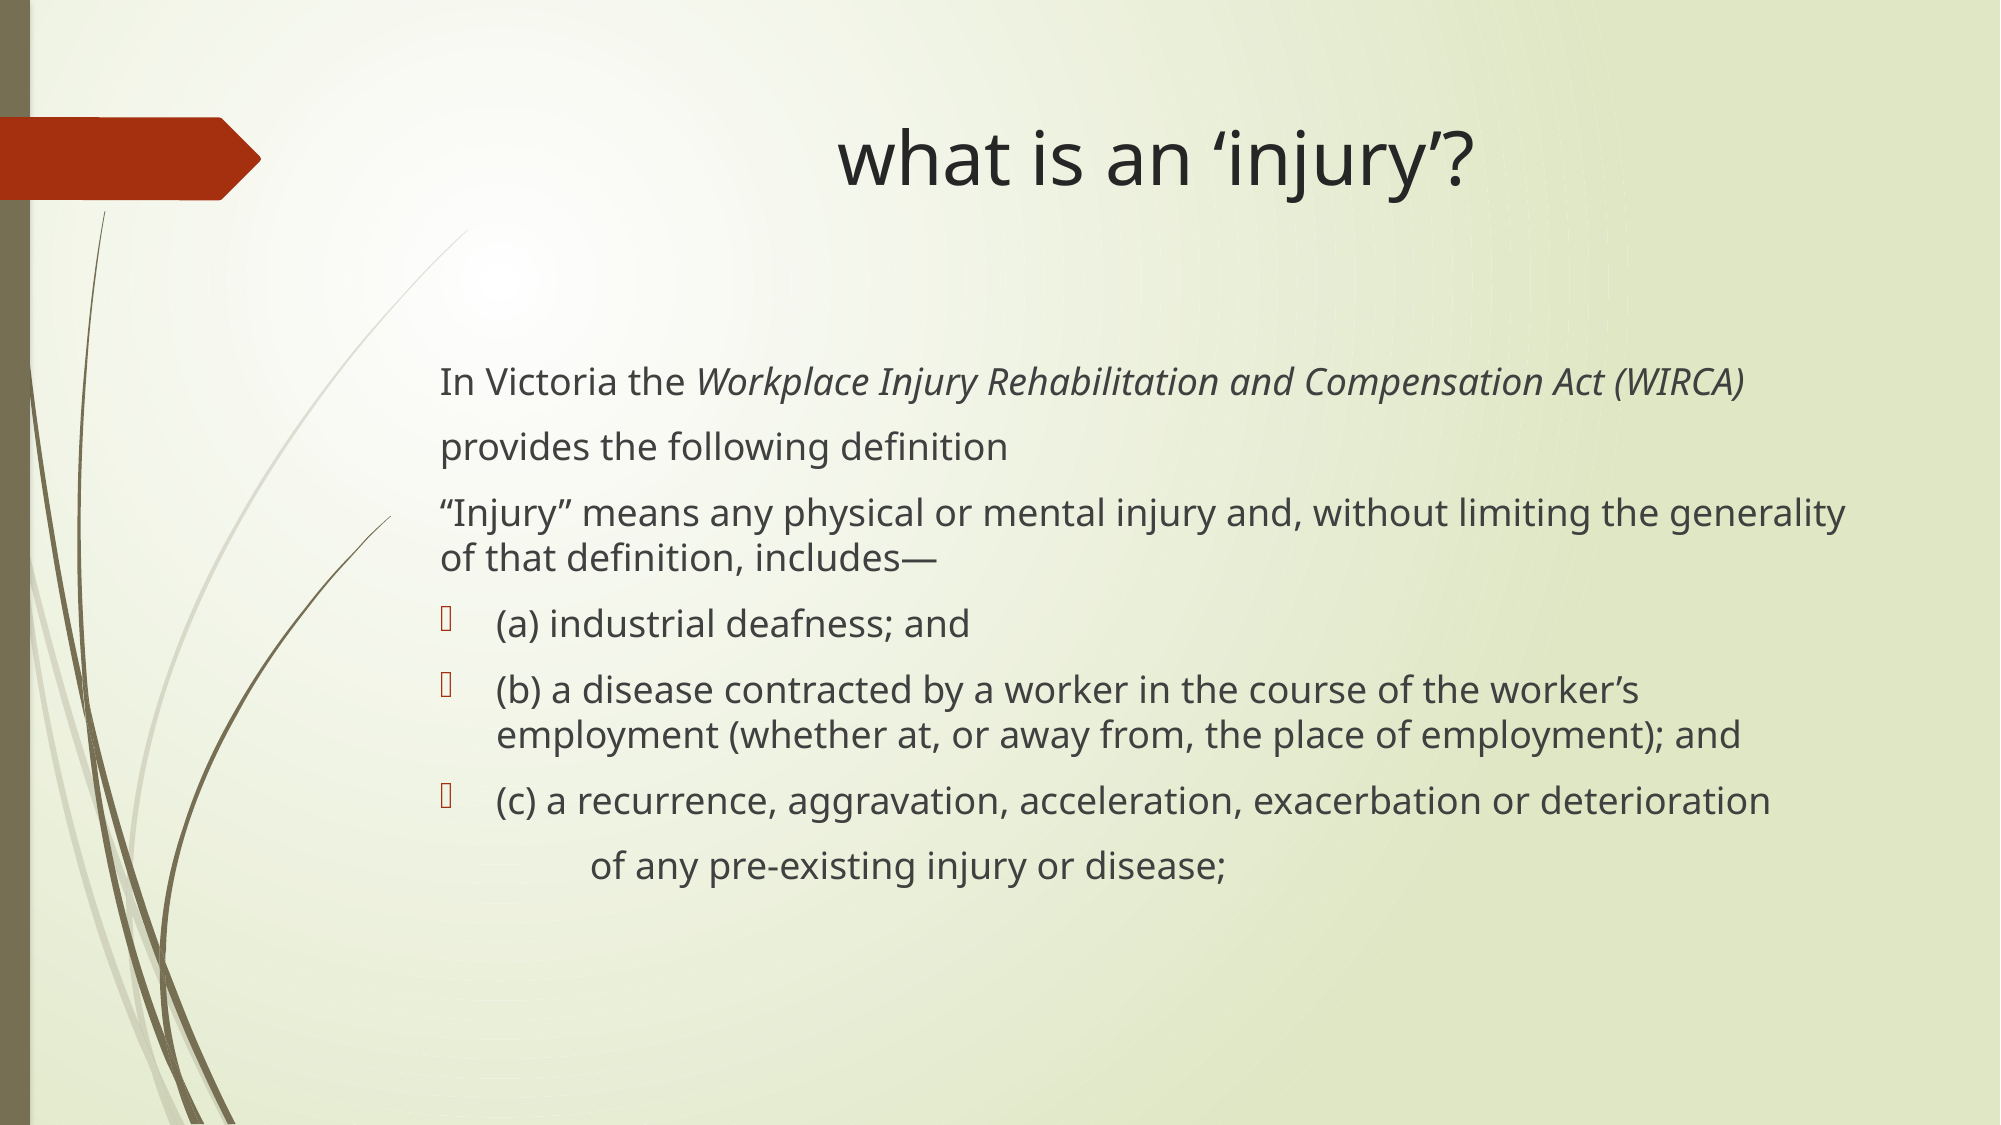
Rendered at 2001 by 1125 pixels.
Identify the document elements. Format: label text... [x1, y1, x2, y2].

title what is an ‘injury’? [425, 102, 1888, 313]
list In Victoria the Workplace Injury Rehabilitation and Compensation Act (WIRCA) provides the following definition “Injury” means any physical or mental injury and, without limiting the generality of that definition, includes— (a) industrial deafness; and (b) a disease contracted by a worker in the course of the worker’s employment (whether at, or away from, the place of employment); and (c) a recurrence, aggravation, acceleration, exacerbation or deterioration of any pre-existing injury or disease; [424, 350, 1888, 970]
